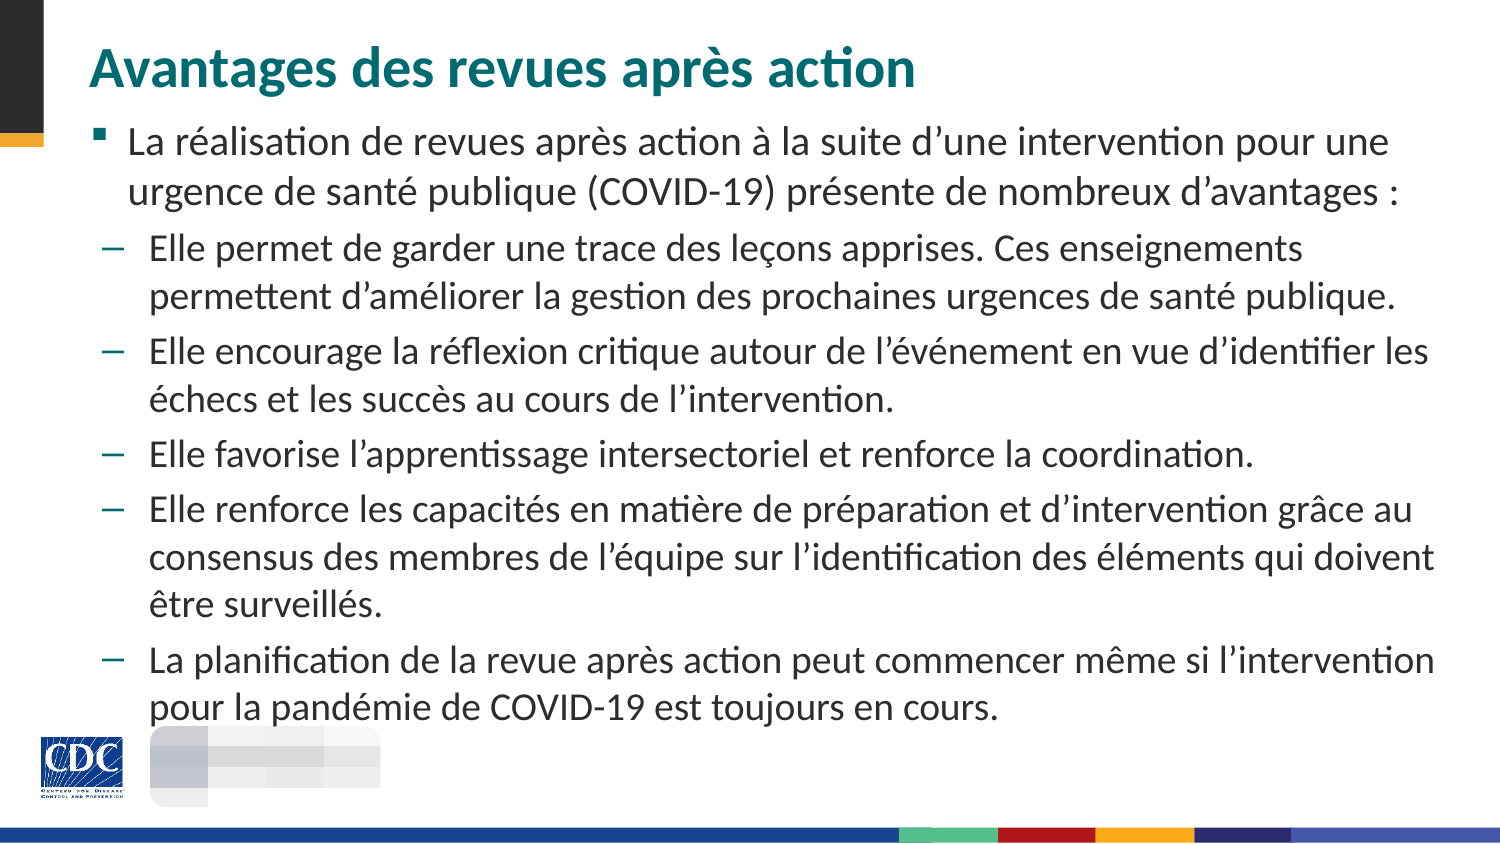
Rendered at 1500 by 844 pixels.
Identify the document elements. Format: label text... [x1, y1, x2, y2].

title Avantages des revues après action [75, 16, 1425, 106]
picture [41, 737, 125, 798]
list La réalisation de revues après action à la suite d’une intervention pour une urgence de santé publique (COVID-19) présente de nombreux d’avantages : Elle permet de garder une trace des leçons apprises. Ces enseignements permettent d’améliorer la gestion des prochaines urgences de santé publique. Elle encourage la réflexion critique autour de l’événement en vue d’identifier les échecs et les succès au cours de l’intervention. Elle favorise l’apprentissage intersectoriel et renforce la coordination. Elle renforce les capacités en matière de préparation et d’intervention grâce au consensus des membres de l’équipe sur l’identification des éléments qui doivent être surveillés. La planification de la revue après action peut commencer même si l’intervention pour la pandémie de COVID-19 est toujours en cours. [75, 106, 1460, 738]
